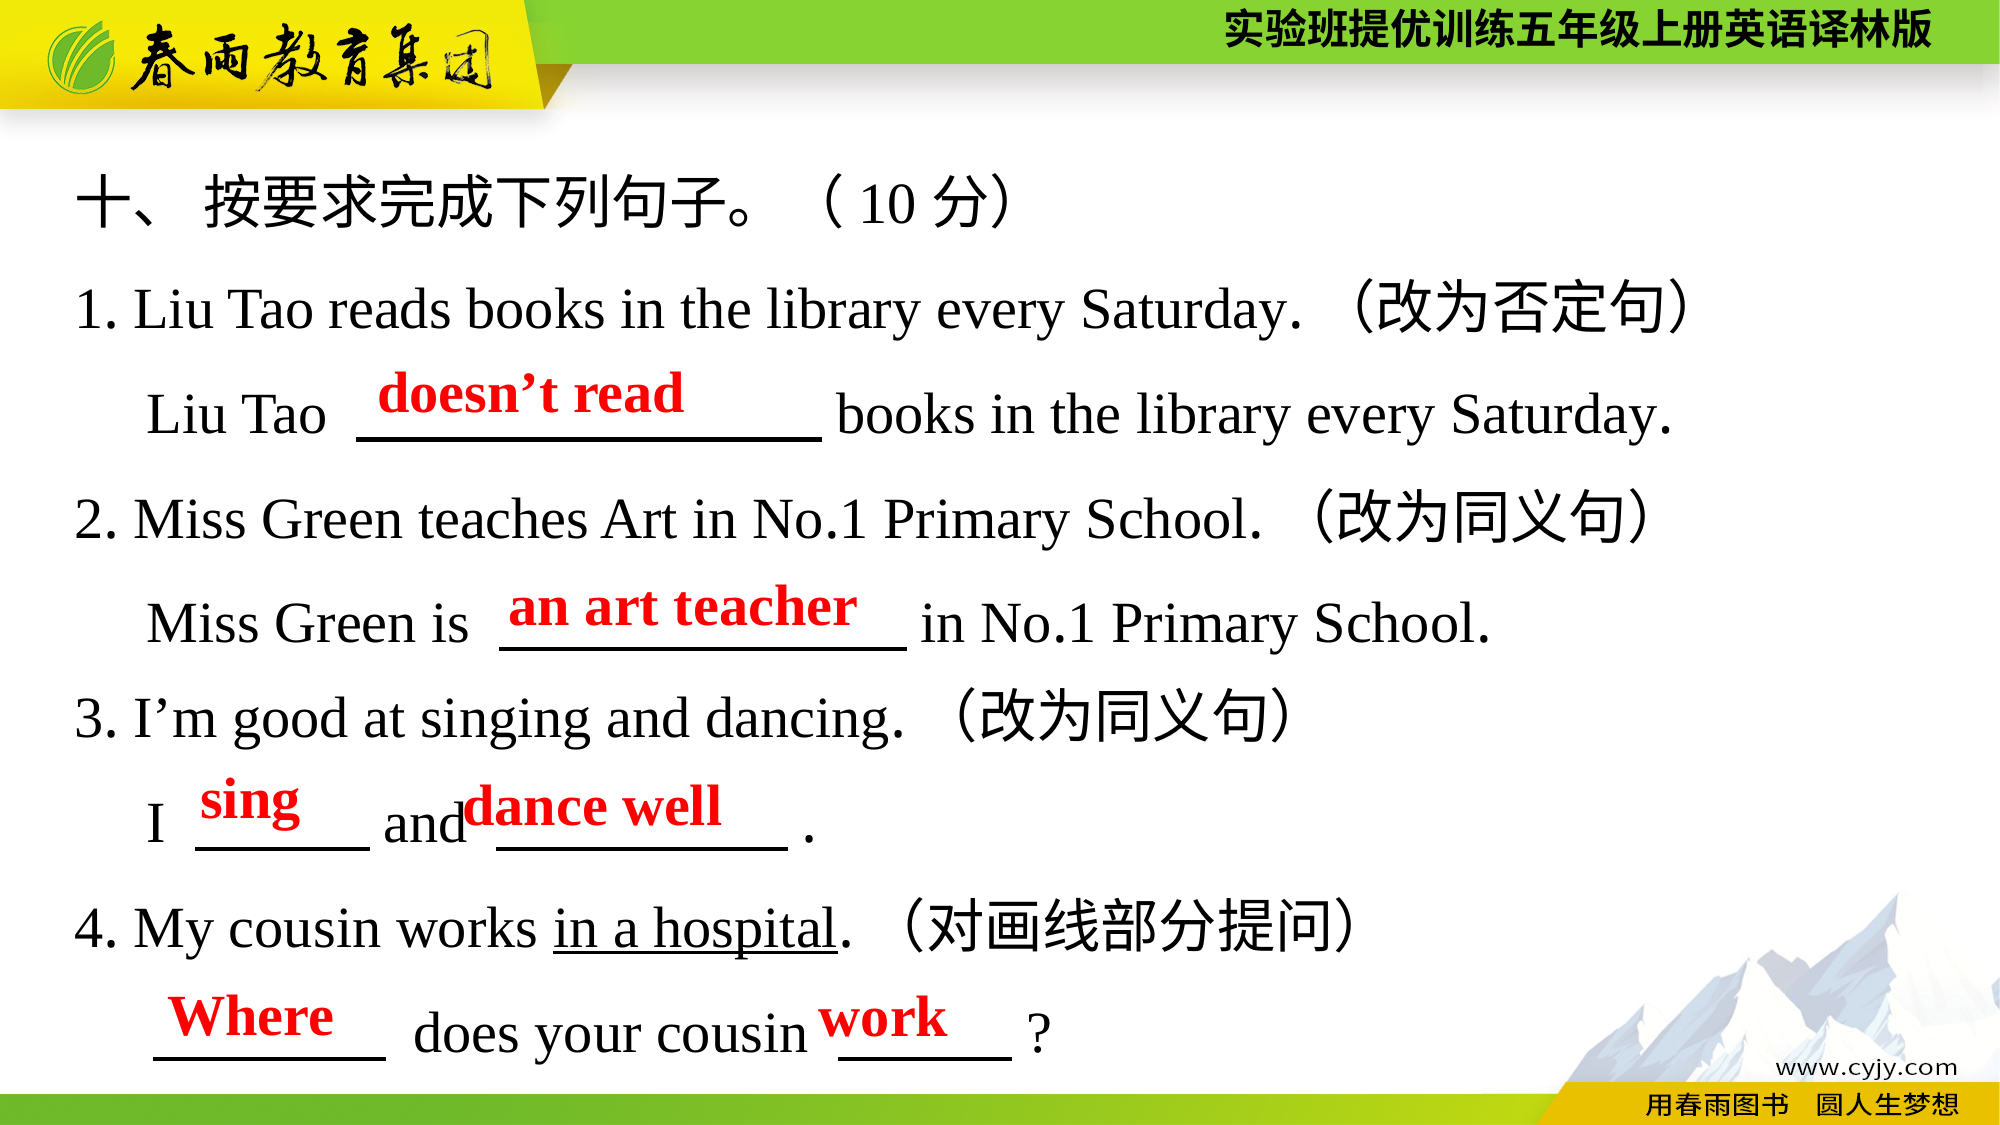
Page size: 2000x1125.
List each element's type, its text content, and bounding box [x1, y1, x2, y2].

text_box work [804, 970, 964, 1056]
text_box sing [185, 752, 316, 838]
picture [0, 0, 2000, 1125]
text_box dance well [447, 760, 738, 845]
text_box an art teacher [493, 560, 874, 645]
text_box doesn’t read [362, 346, 701, 432]
list 十、 按要求完成下列句子。（10分） 1. Liu Tao reads books in the library every Saturday.（改为否定句） Liu Tao books in the library every Saturday. 2. Miss Green teaches Art in No.1 Primary School.（改为同义句） Miss Green is in No.1 Primary School. [59, 122, 1944, 636]
text_box Where [152, 969, 349, 1055]
text_box 3. I’m good at singing and dancing.（改为同义句） I and . 4. My cousin works in a hospital.（对画线部分提问） does your cousin ? [59, 636, 1944, 1072]
